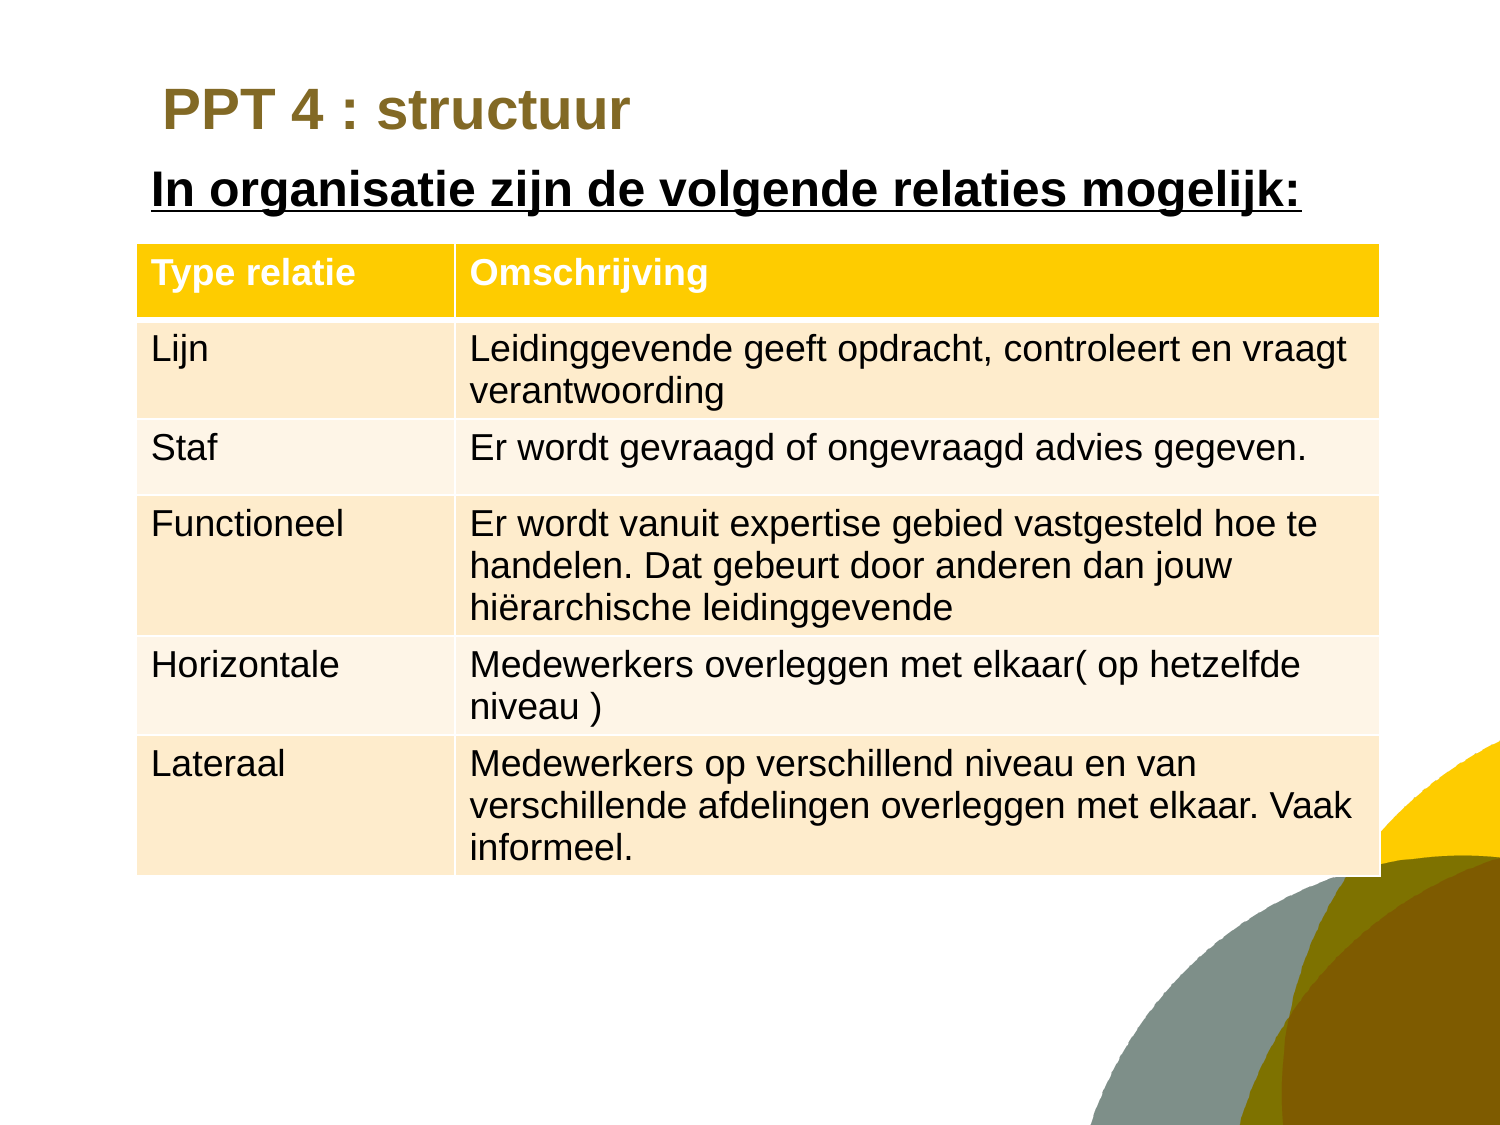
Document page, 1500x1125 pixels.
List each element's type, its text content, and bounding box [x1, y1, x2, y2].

table_cell Lijn [137, 323, 454, 418]
table_cell Leidinggevende geeft opdracht, controleert en vraagt verantwoording [456, 323, 1379, 418]
table_cell Horizontale [137, 637, 454, 734]
table_cell Medewerkers overleggen met elkaar( op hetzelfde niveau ) [456, 637, 1379, 734]
table_cell Lateraal [137, 736, 454, 875]
table_cell Medewerkers op verschillend niveau en van verschillende afdelingen overleggen met elkaar. Vaak informeel. [456, 736, 1379, 875]
table_cell Staf [137, 420, 454, 494]
table_header Omschrijving [456, 244, 1379, 317]
table_cell Er wordt gevraagd of ongevraagd advies gegeven. [456, 420, 1379, 494]
table_header Type relatie [137, 244, 454, 317]
picture [66, 727, 1500, 1125]
table_cell Er wordt vanuit expertise gebied vastgesteld hoe te handelen. Dat gebeurt door anderen dan jouw hiërarchische leidinggevende [456, 496, 1379, 635]
list In organisatie zijn de volgende relaties mogelijk: [135, 149, 1402, 982]
title PPT 4 : structuur [147, 54, 1414, 149]
table_cell Functioneel [137, 496, 454, 635]
